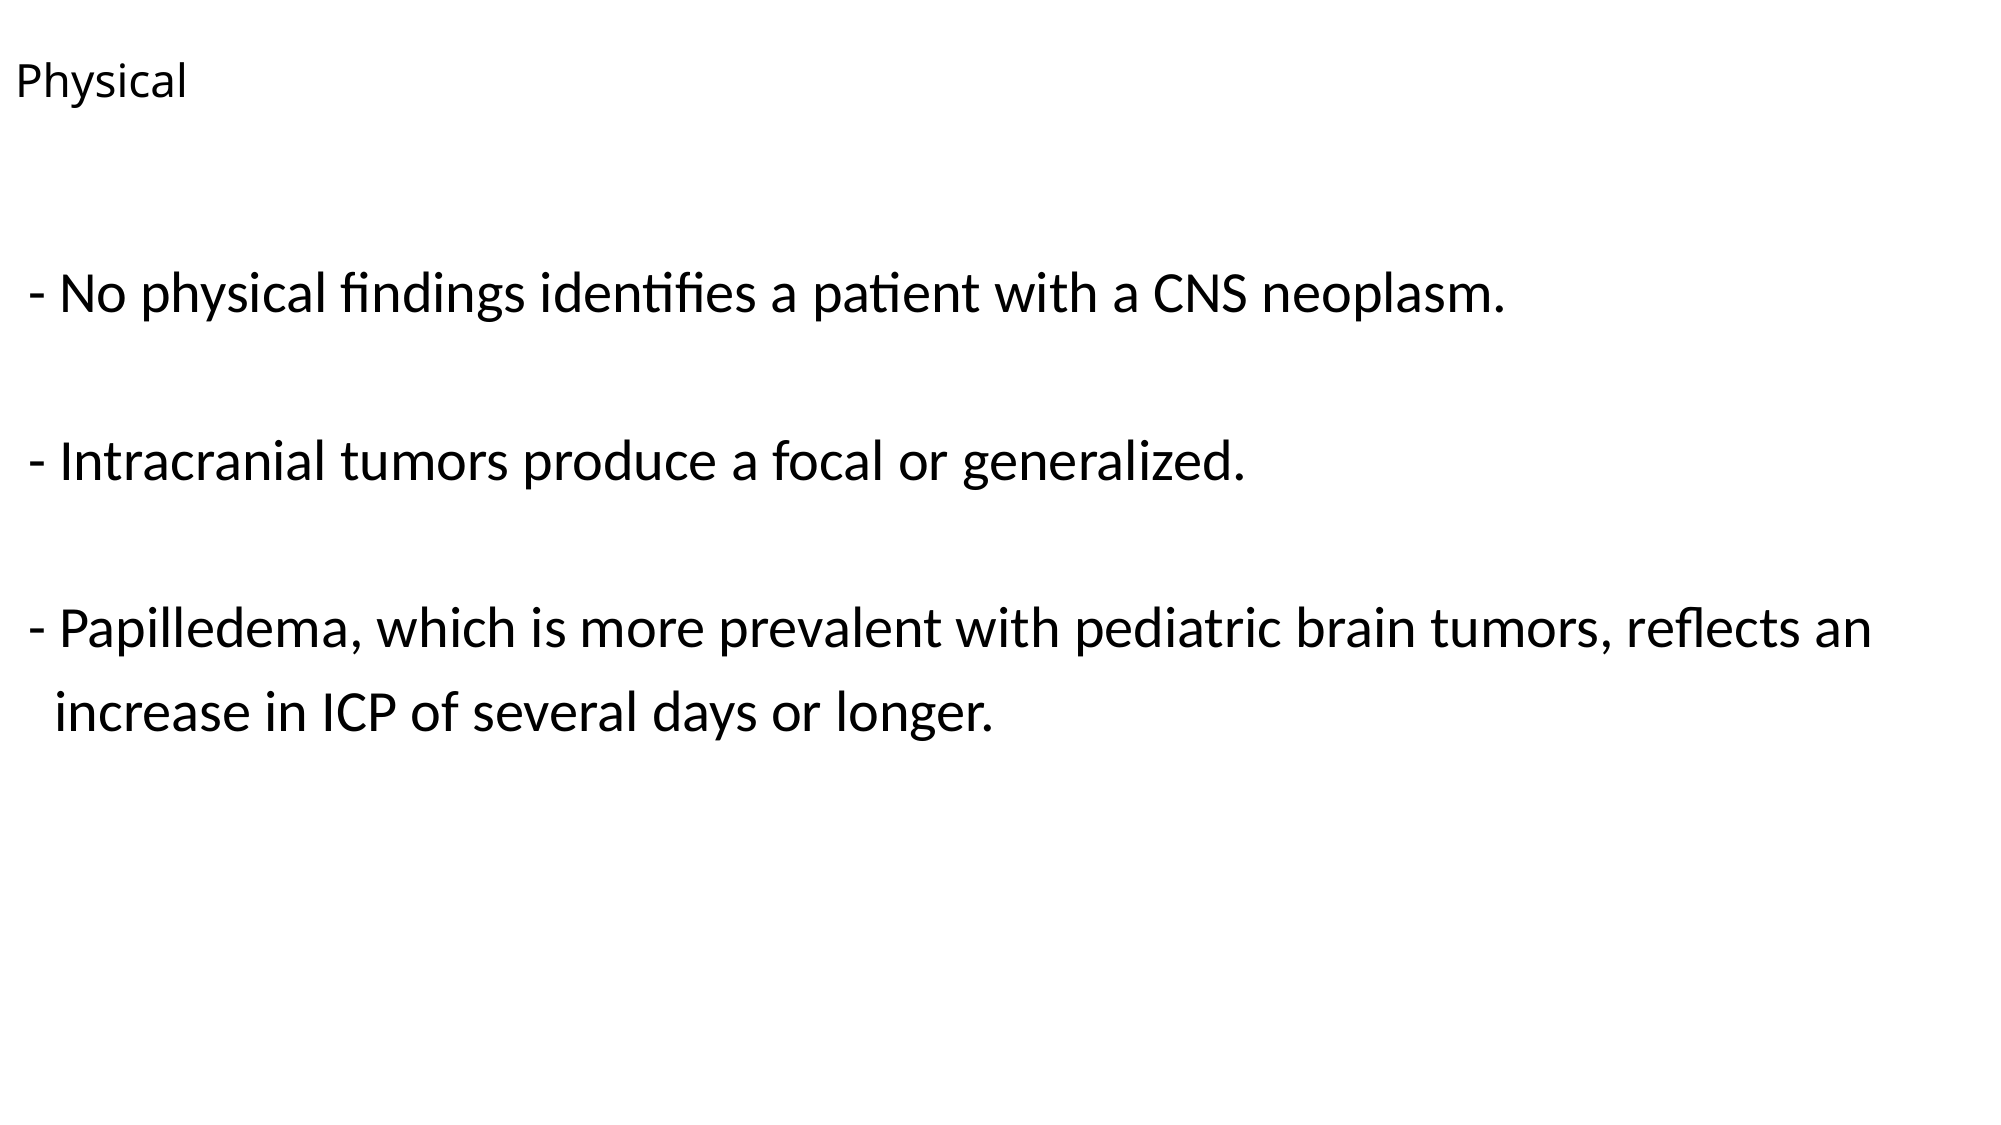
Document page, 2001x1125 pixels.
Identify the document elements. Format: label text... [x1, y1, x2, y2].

list - No physical findings identifies a patient with a CNS neoplasm. - Intracranial tumors produce a focal or generalized. - Papilledema, which is more prevalent with pediatric brain tumors, reflects an increase in ICP of several days or longer. [0, 171, 2000, 1125]
title Physical [0, 0, 1863, 171]
